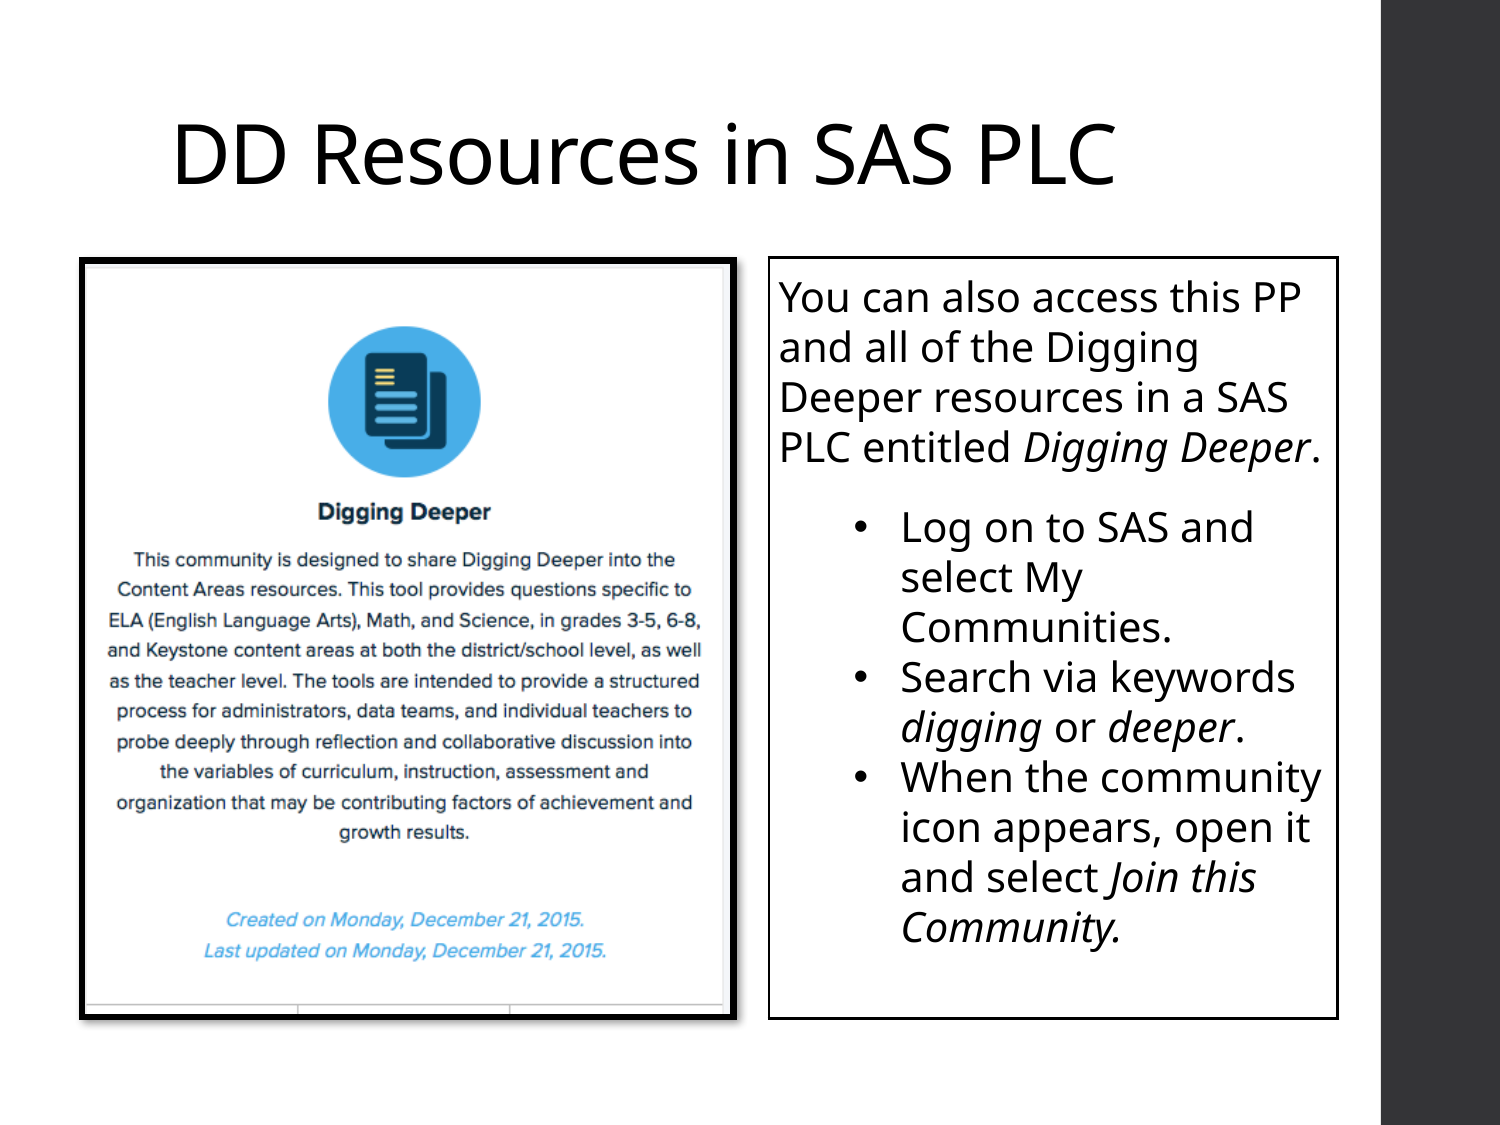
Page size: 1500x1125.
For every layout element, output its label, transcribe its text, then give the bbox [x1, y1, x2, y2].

title DD Resources in SAS PLC [155, 60, 1348, 211]
list [155, 260, 1343, 1049]
picture [84, 263, 731, 1014]
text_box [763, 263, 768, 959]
table_header [770, 259, 1336, 1017]
